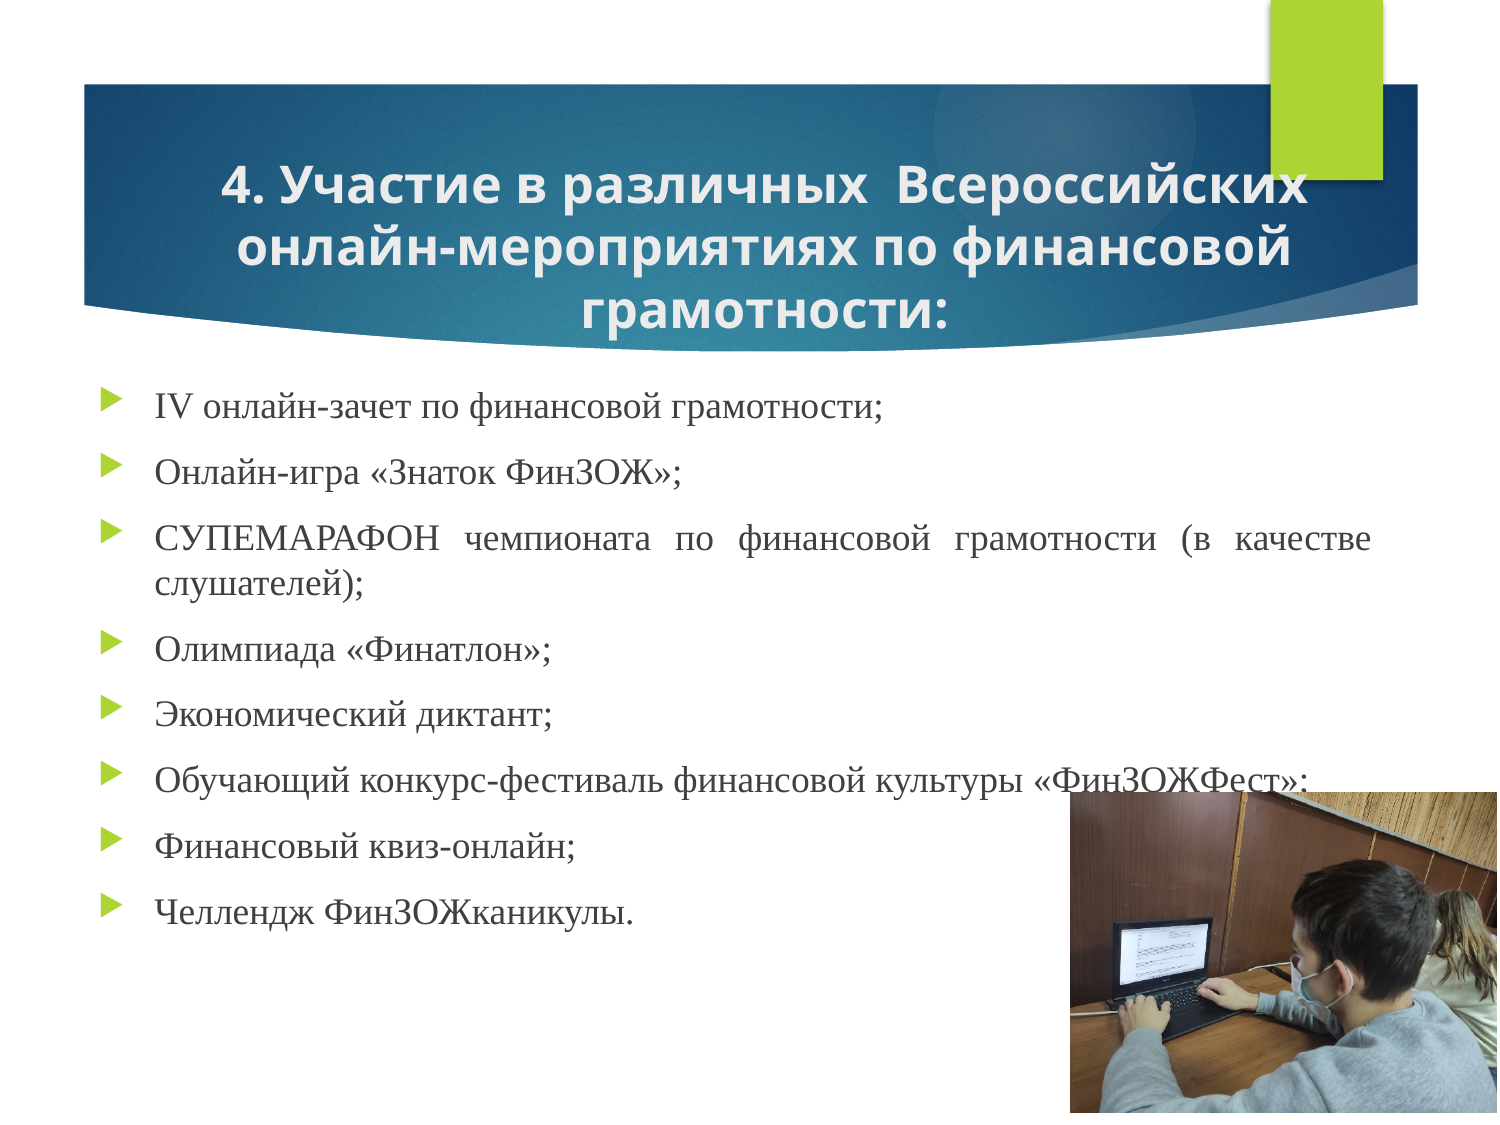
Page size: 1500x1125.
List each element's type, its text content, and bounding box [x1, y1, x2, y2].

picture [1070, 792, 1497, 1113]
list IV онлайн-зачет по финансовой грамотности; Онлайн-игра «Знаток ФинЗОЖ»; СУПЕМАРАФОН чемпионата по финансовой грамотности (в качестве слушателей); Олимпиада «Финатлон»; Экономический диктант; Обучающий конкурс-фестиваль финансовой культуры «ФинЗОЖФест»; Финансовый квиз-онлайн; Челлендж ФинЗОЖканикулы. [83, 373, 1388, 953]
title 4. Участие в различных Всероссийских онлайн-мероприятиях по финансовой грамотности: [142, 152, 1388, 338]
